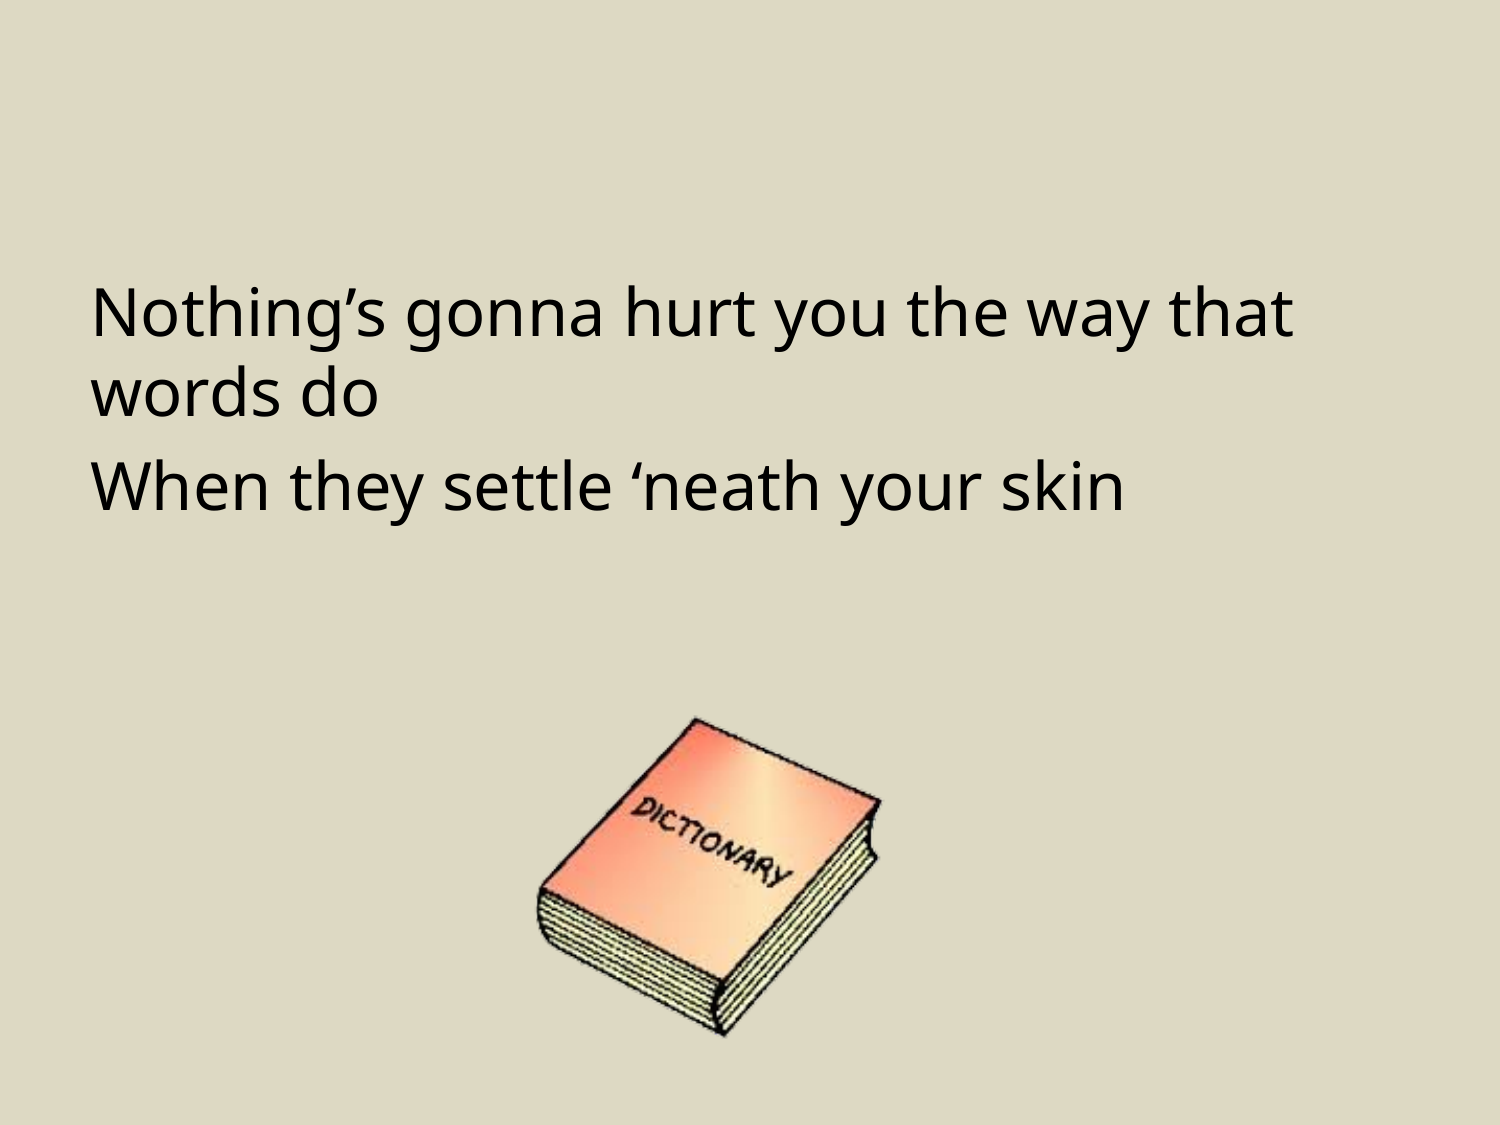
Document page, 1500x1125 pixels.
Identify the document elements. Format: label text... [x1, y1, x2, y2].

list Nothing’s gonna hurt you the way that words do When they settle ‘neath your skin [75, 262, 1425, 1005]
picture [529, 704, 897, 1045]
